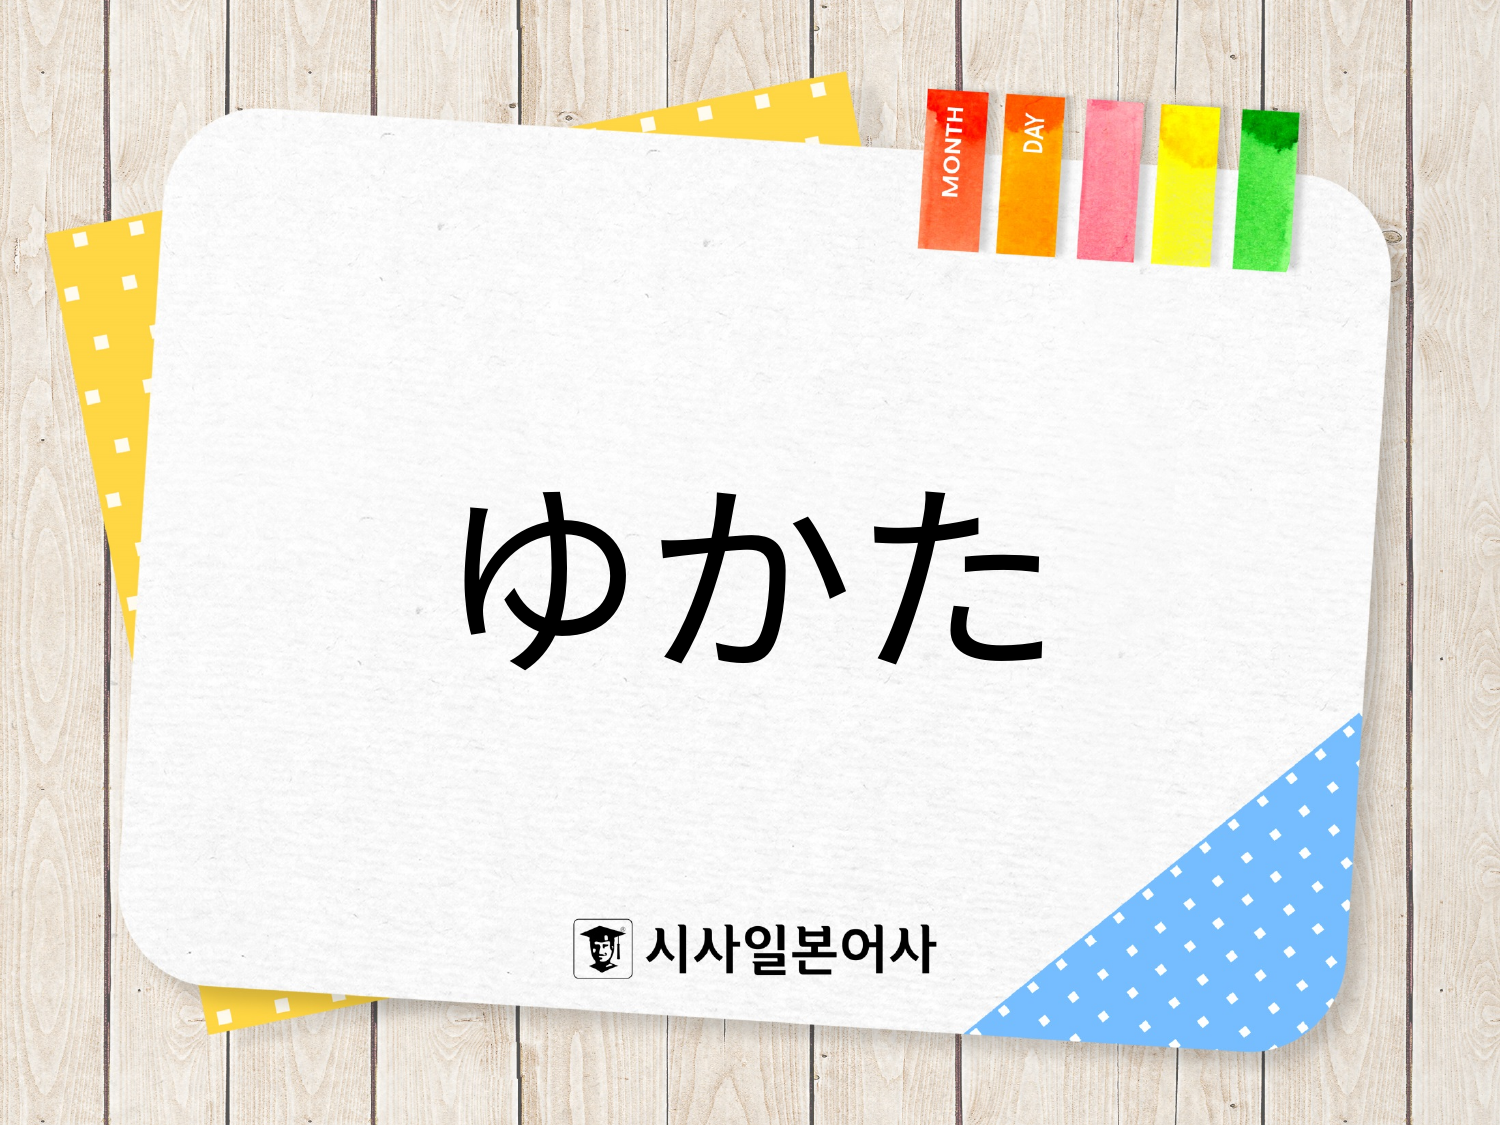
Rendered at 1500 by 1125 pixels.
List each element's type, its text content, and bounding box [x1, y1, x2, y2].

title ゆかた [75, 338, 1425, 811]
picture [0, 0, 1500, 1125]
